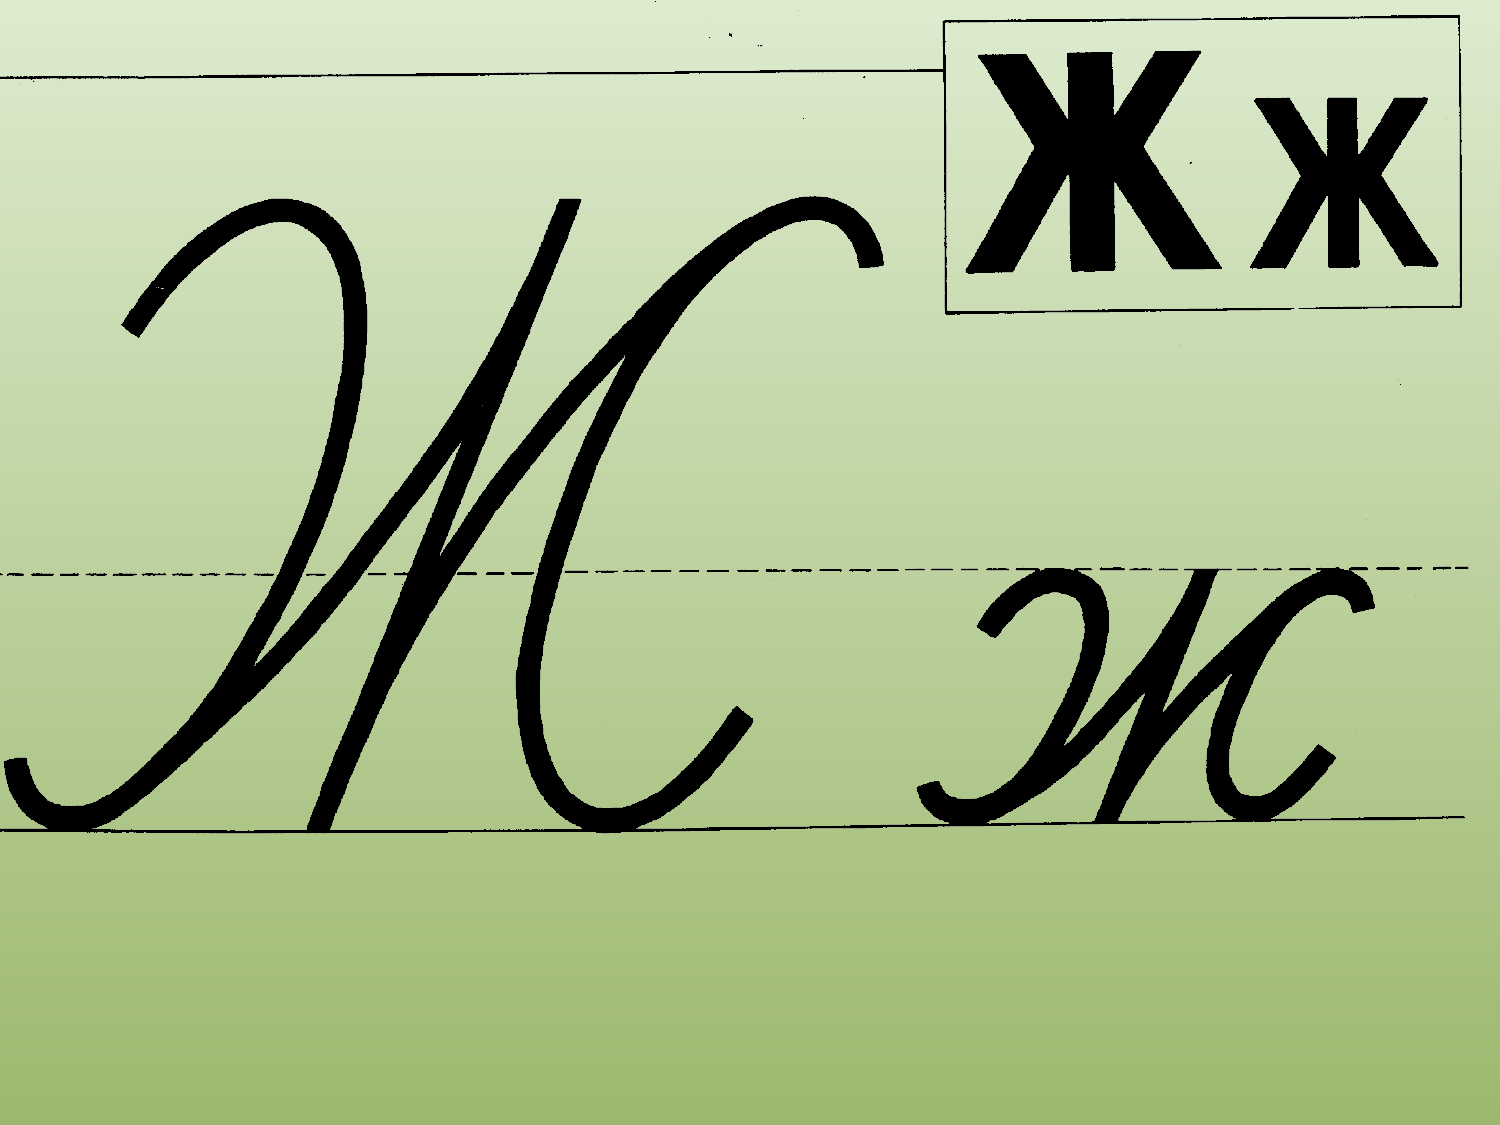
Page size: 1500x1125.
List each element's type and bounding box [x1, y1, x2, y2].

picture [0, 0, 1479, 844]
